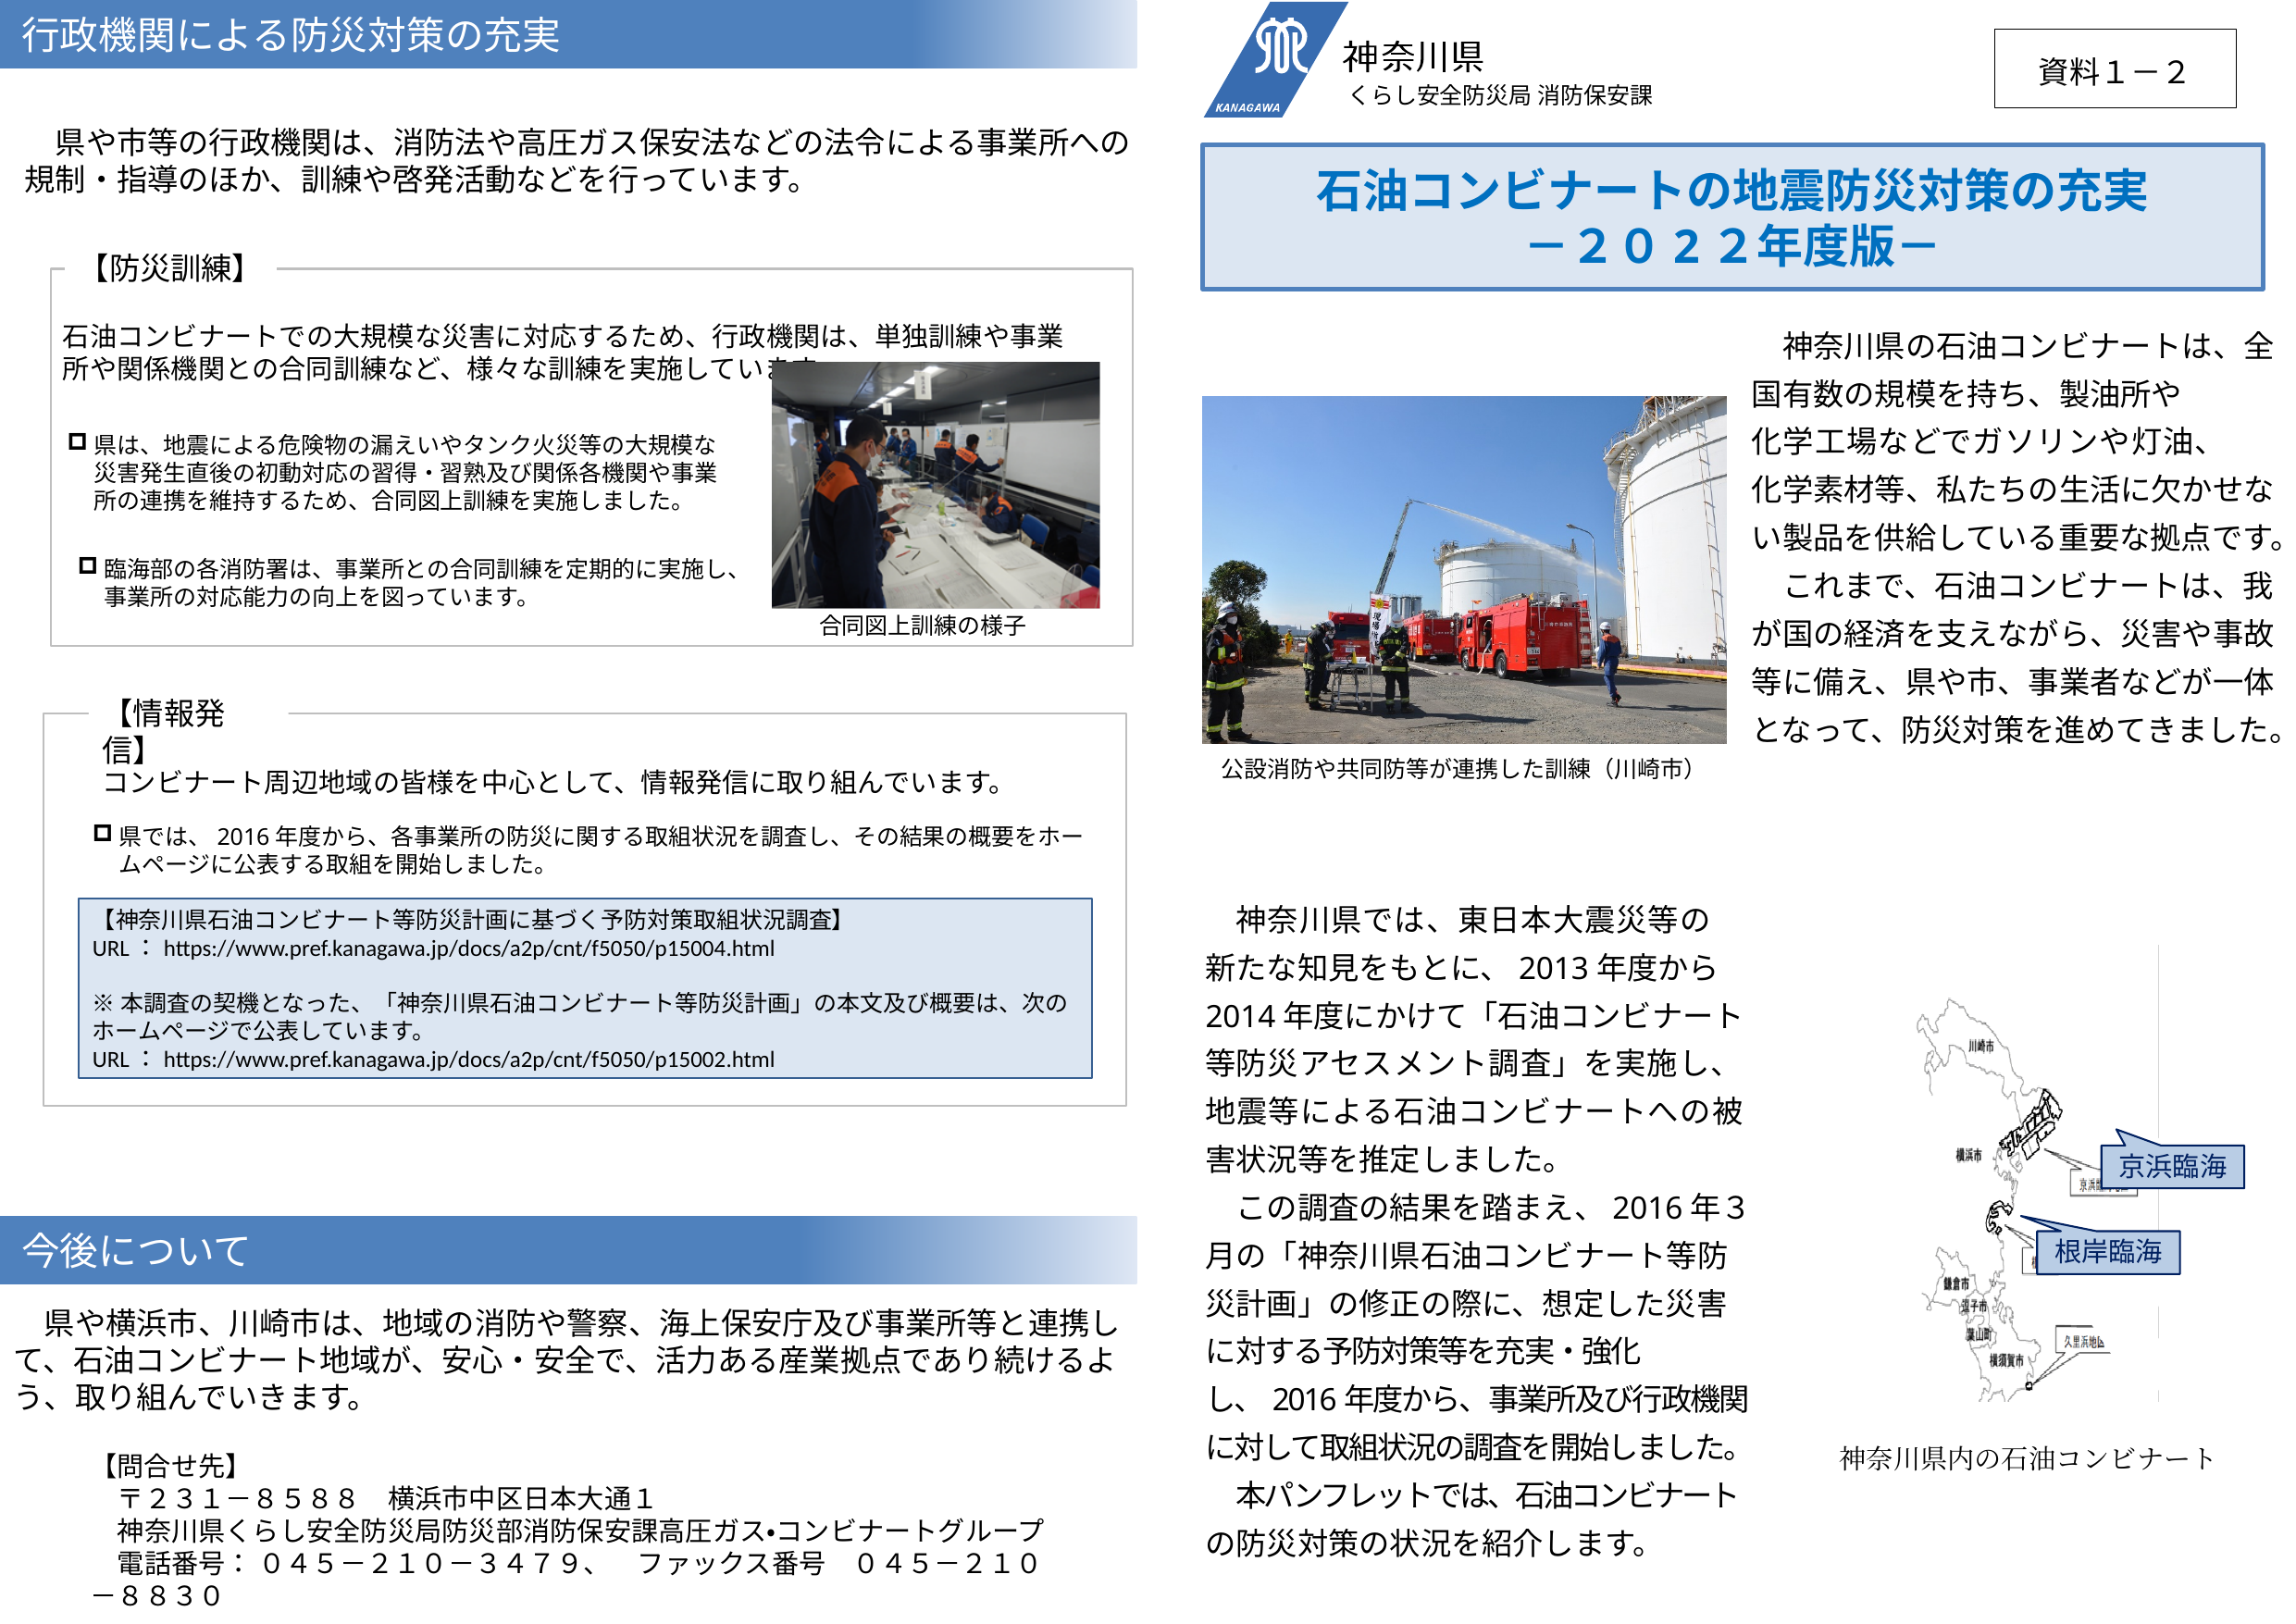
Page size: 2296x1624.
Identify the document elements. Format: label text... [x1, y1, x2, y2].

text_box 公設消防や共同防等が連携した訓練（川崎市） [1202, 751, 1727, 790]
text_box 県では、2016年度から、各事業所の防災に関する取組状況を調査し、その結果の概要をホームページに公表する取組を開始しました。 [79, 815, 1118, 885]
text_box 県や市等の行政機関は、消防法や高圧ガス保安法などの法令による事業所への規制・指導のほか、訓練や啓発活動などを行っています。 [10, 116, 1160, 205]
text_box [48, 267, 1135, 648]
text_box 臨海部の各消防署は、事業所との合同訓練を定期的に実施し、事業所の対応能力の向上を図っています。 [64, 548, 750, 617]
text_box 石油コンビナートでの大規模な災害に対応するため、行政機関は、単独訓練や事業所や関係機関との合同訓練など、様々な訓練を実施しています。 [49, 313, 1099, 391]
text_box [1843, 941, 2245, 1402]
text_box 石油コンビナートの地震防災対策の充実 －２０2２年度版－ [1200, 143, 2265, 291]
text_box 資料１－２ [1994, 29, 2237, 108]
text_box [42, 712, 1128, 1109]
text_box 【防災訓練】 [65, 242, 277, 292]
text_box 【情報発信】 [88, 688, 289, 759]
text_box 神奈川県では、東日本大震災等の 新たな知見をもとに、2013年度から2014年度にかけて「石油コンビナート等防災アセスメント調査」を実施し、地震等による石油コンビナートへの被害状況等を推定しました。 この調査の結果を踏まえ、2016年３月の「神奈川県石油コンビナート等防災計画」の修正の際に、想定した災害に対する予防対策等を充実・強化し、2016年度から、事業所及び行政機関に対して取組状況の調査を開始しました。 本パンフレットでは、石油コンビナートの防災対策の状況を紹介します。 [1191, 882, 1771, 1568]
text_box 県や横浜市、川崎市は、地域の消防や警察、海上保安庁及び事業所等と連携して、石油コンビナート地域が、安心・安全で、活力ある産業拠点であり続けるよう、取り組んでいきます。 [0, 1297, 1148, 1422]
text_box 合同図上訓練の様子 [805, 617, 1068, 646]
text_box 神奈川県内の石油コンビナート [1825, 1435, 2296, 1481]
text_box 今後について [0, 1216, 1137, 1284]
picture [1202, 395, 1727, 745]
text_box 【問合せ先】 〒２３１－８５８８ 横浜市中区日本大通１ 神奈川県くらし安全防災局防災部消防保安課高圧ガス・コンビナートグループ 電話番号： ０４５－２１０－３４７９、 ファックス番号 ０４５－２１０－８８３０ [76, 1443, 1061, 1618]
text_box 【神奈川県石油コンビナート等防災計画に基づく予防対策取組状況調査】 URL：https://www.pref.kanagawa.jp/docs/a2p/cnt/f5050/p15004.html ※本調査の契機となった、「神奈川県石油コンビナート等防災計画」の本文及び概要は、次のホームページで公表しています。 URL：https://www.pref.kanagawa.jp/docs/a2p/cnt/f5050/p15002.html [79, 899, 1093, 1079]
text_box 県は、地震による危険物の漏えいやタンク火災等の大規模な災害発生直後の初動対応の習得・習熟及び関係各機関や事業所の連携を維持するため、合同図上訓練を実施しました。 [53, 424, 737, 521]
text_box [1194, 0, 1793, 148]
text_box コンビナート周辺地域の皆様を中心として、情報発信に取り組んでいます。 [88, 759, 1095, 805]
picture [771, 361, 1101, 610]
text_box 神奈川県の石油コンビナートは、全国有数の規模を持ち、製油所や 化学工場などでガソリンや灯油、 化学素材等、私たちの生活に欠かせない製品を供給している重要な拠点です。 これまで、石油コンビナートは、我が国の経済を支えながら、災害や事故等に備え、県や市、事業者などが一体となって、防災対策を進めてきました。 [1738, 308, 2290, 755]
text_box 行政機関による防災対策の充実 [0, 0, 1137, 68]
